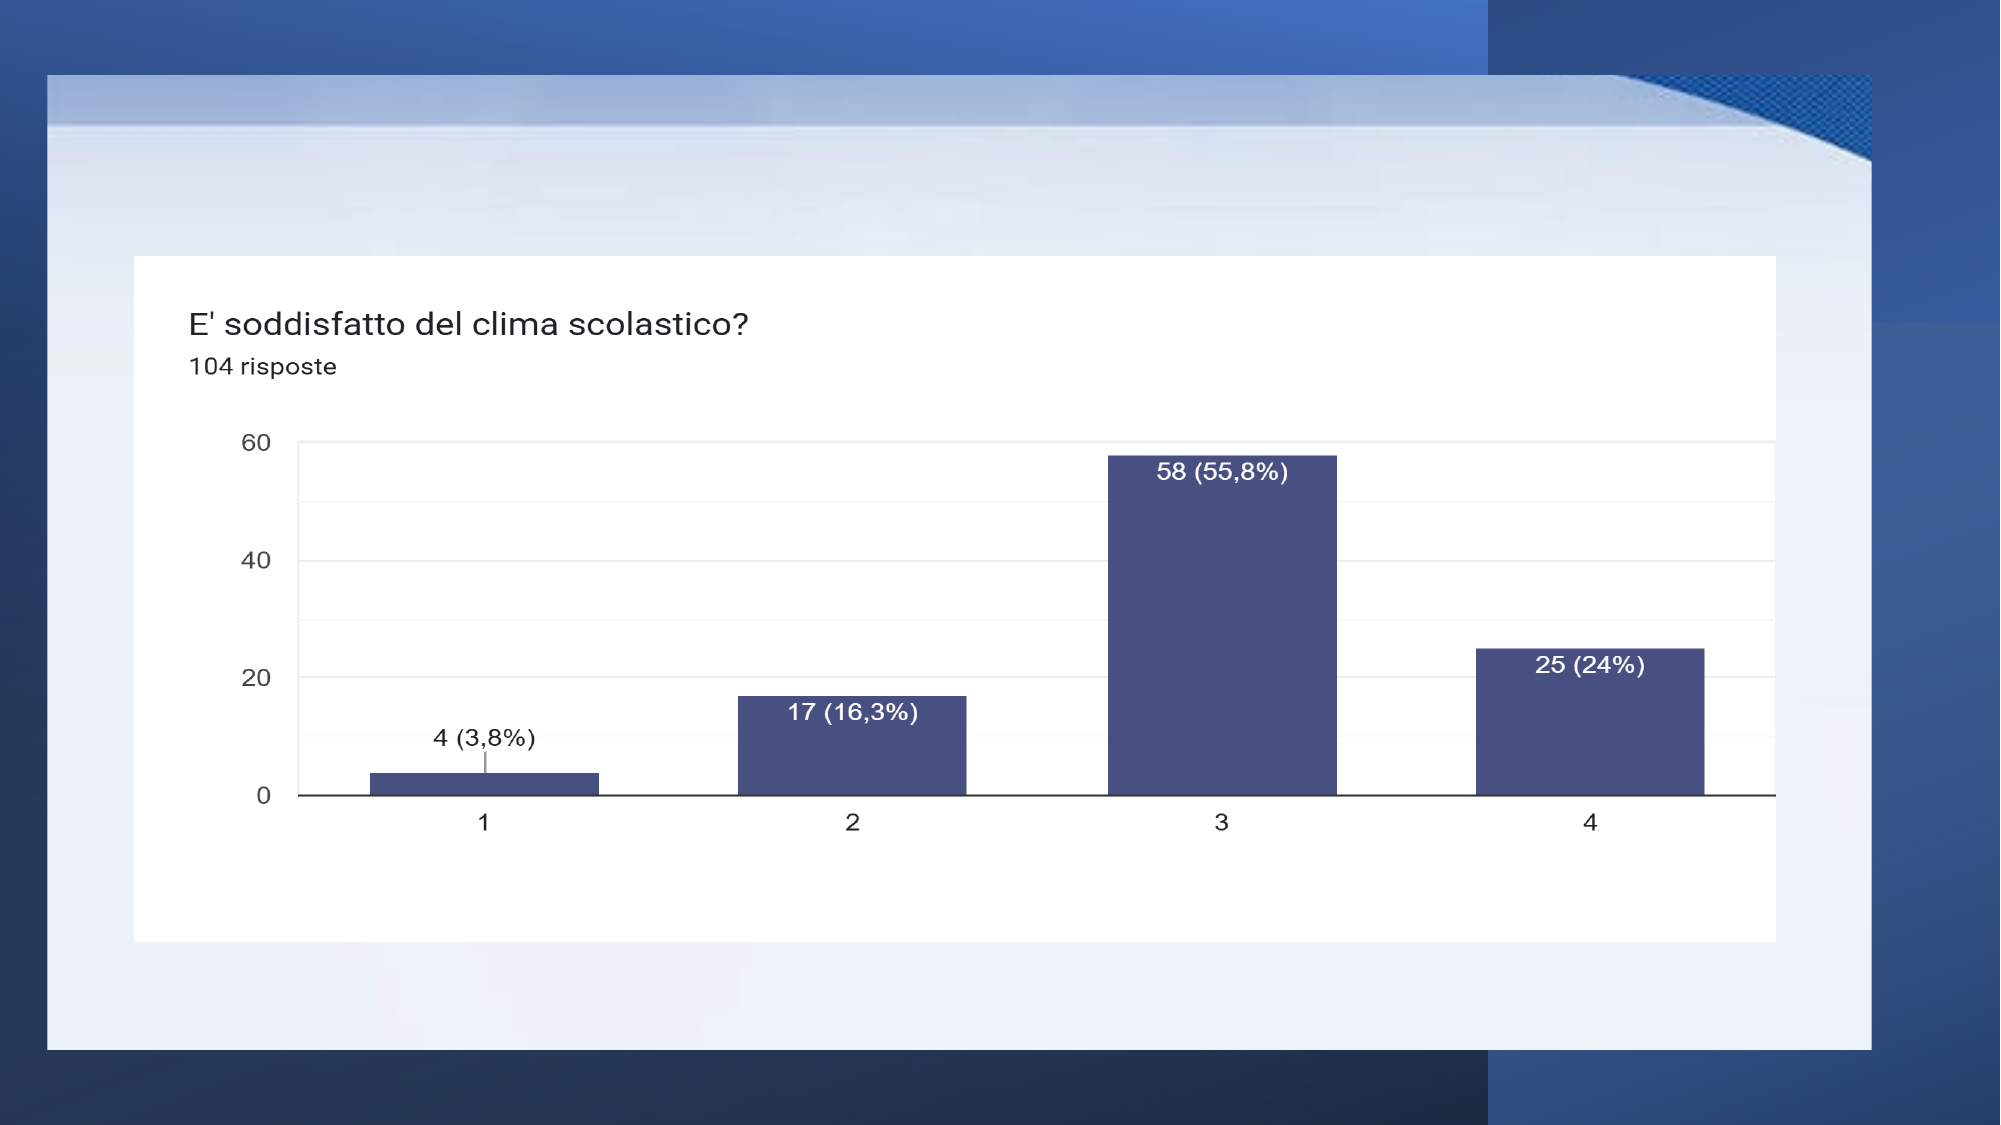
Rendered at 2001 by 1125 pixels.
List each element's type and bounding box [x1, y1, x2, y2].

picture [47, 75, 1872, 1050]
text_box [0, 0, 1489, 321]
text_box [1489, 0, 2000, 321]
text_box [0, 321, 2000, 1125]
